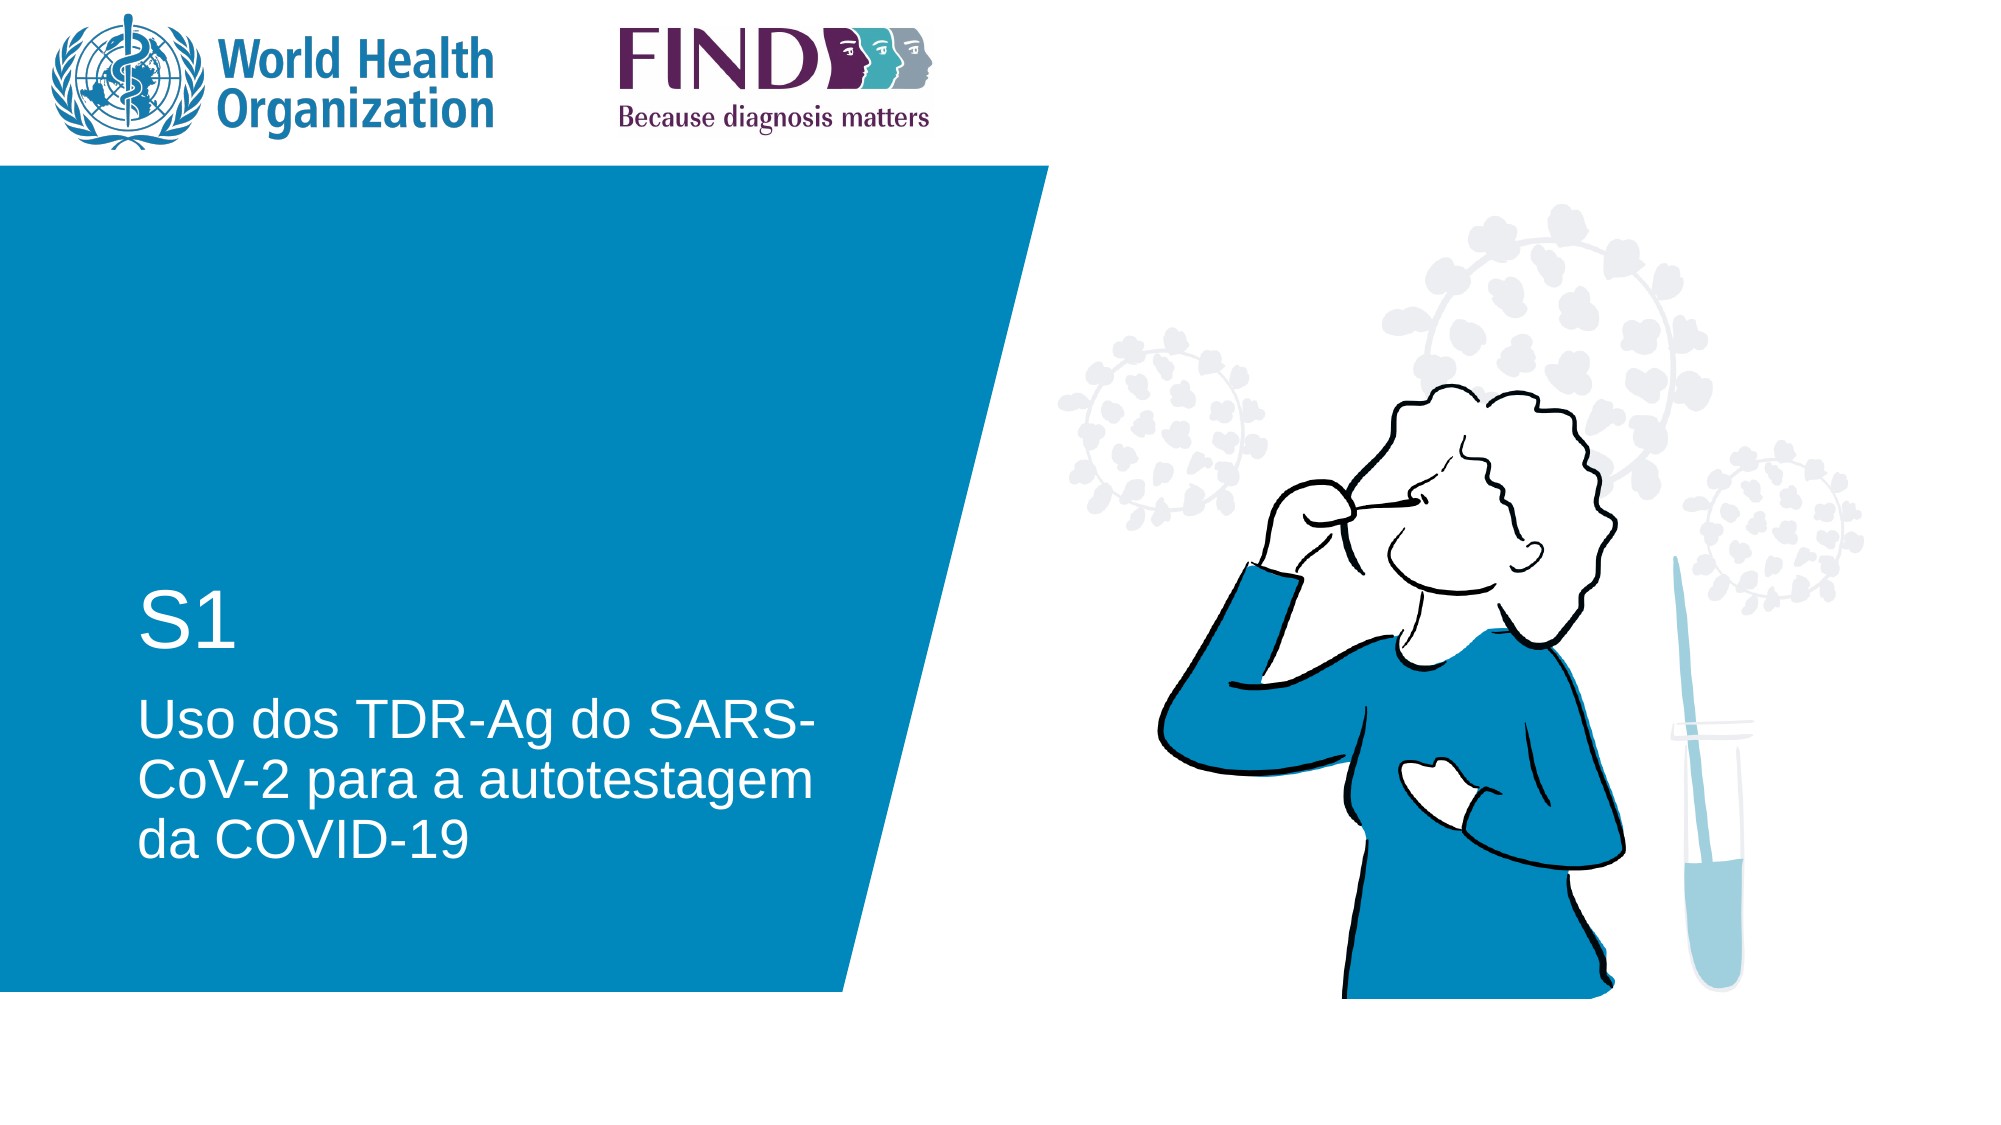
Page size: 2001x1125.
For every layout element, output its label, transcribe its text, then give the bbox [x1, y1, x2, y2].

picture [1529, 746, 1549, 803]
picture [1580, 709, 1585, 725]
title S1 [137, 184, 891, 667]
subtitle Uso dos TDR-Ag do SARS-CoV-2 para a autotestagem da COVID-19 [137, 691, 827, 931]
picture [26, 9, 515, 154]
picture [988, 165, 1931, 999]
picture [618, 25, 934, 137]
